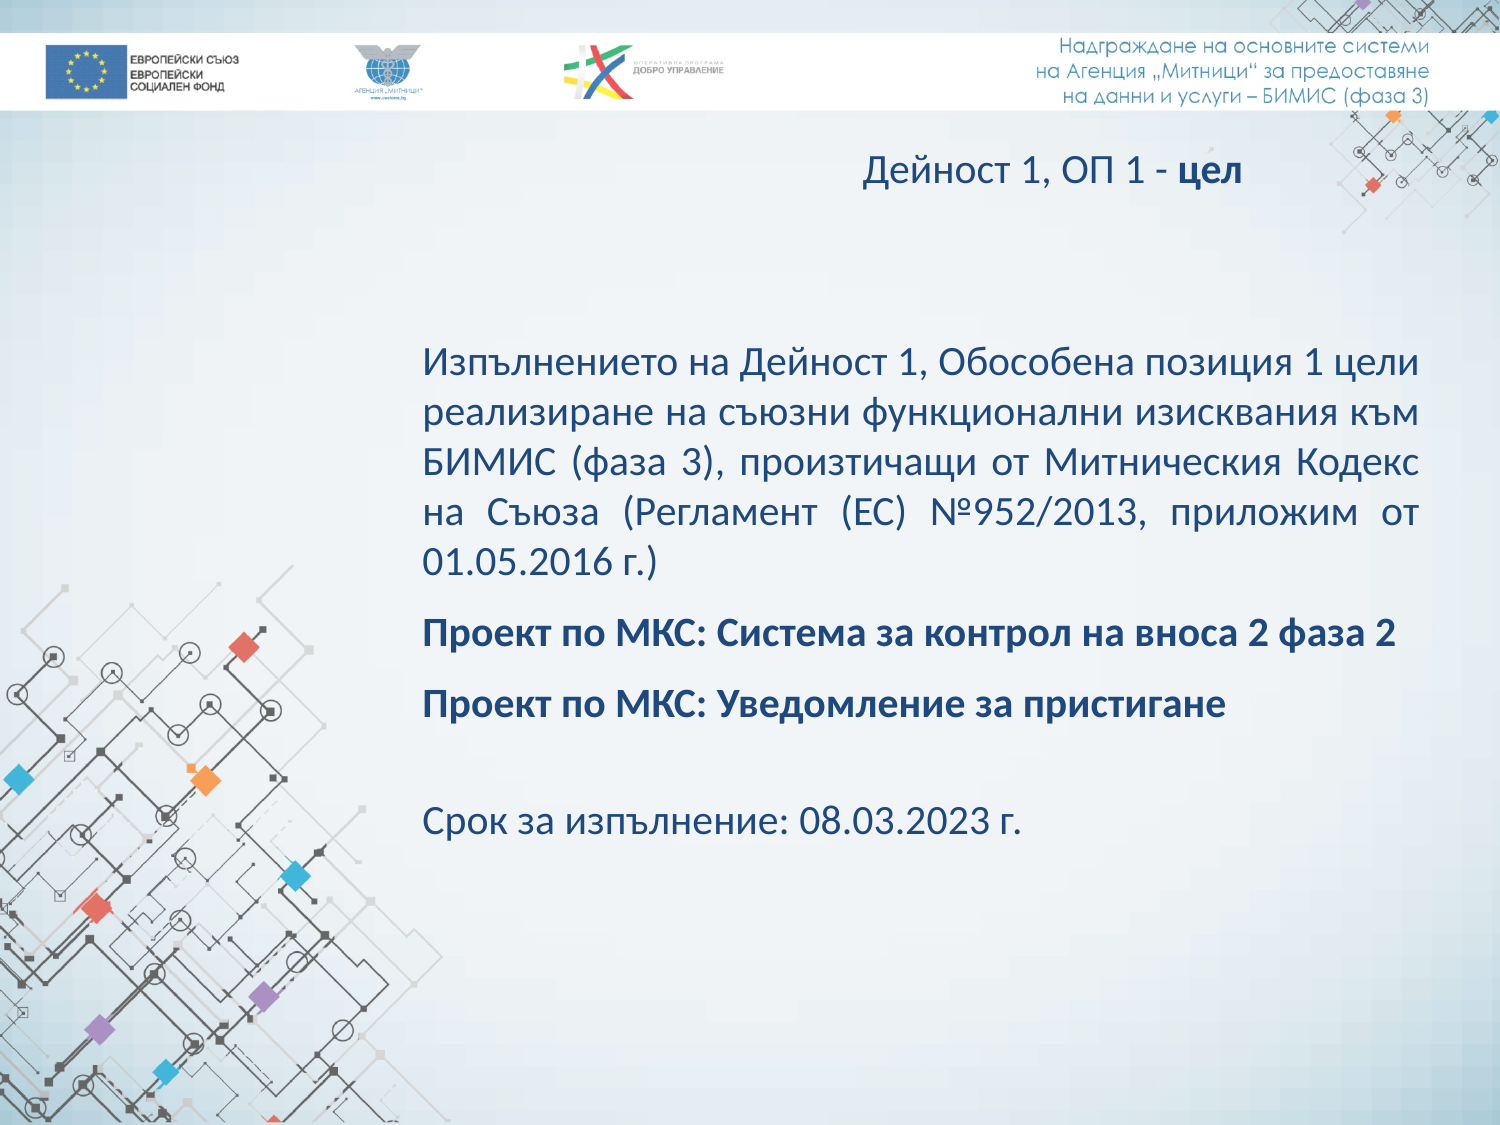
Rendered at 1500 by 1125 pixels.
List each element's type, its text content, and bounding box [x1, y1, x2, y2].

title Дейност 1, ОП 1 - цел [123, 101, 1258, 232]
subtitle Изпълнението на Дейност 1, Обособена позиция 1 цели реализиране на съюзни функционални изисквания към БИМИС (фаза 3), произтичащи от Митническия Кодекс на Съюза (Регламент (ЕС) №952/2013, приложим от 01.05.2016 г.) Проект по МКС: Система за контрол на вноса 2 фаза 2 Проект по МКС: Уведомление за пристигане Срок за изпълнение: 08.03.2023 г. [407, 326, 1436, 925]
